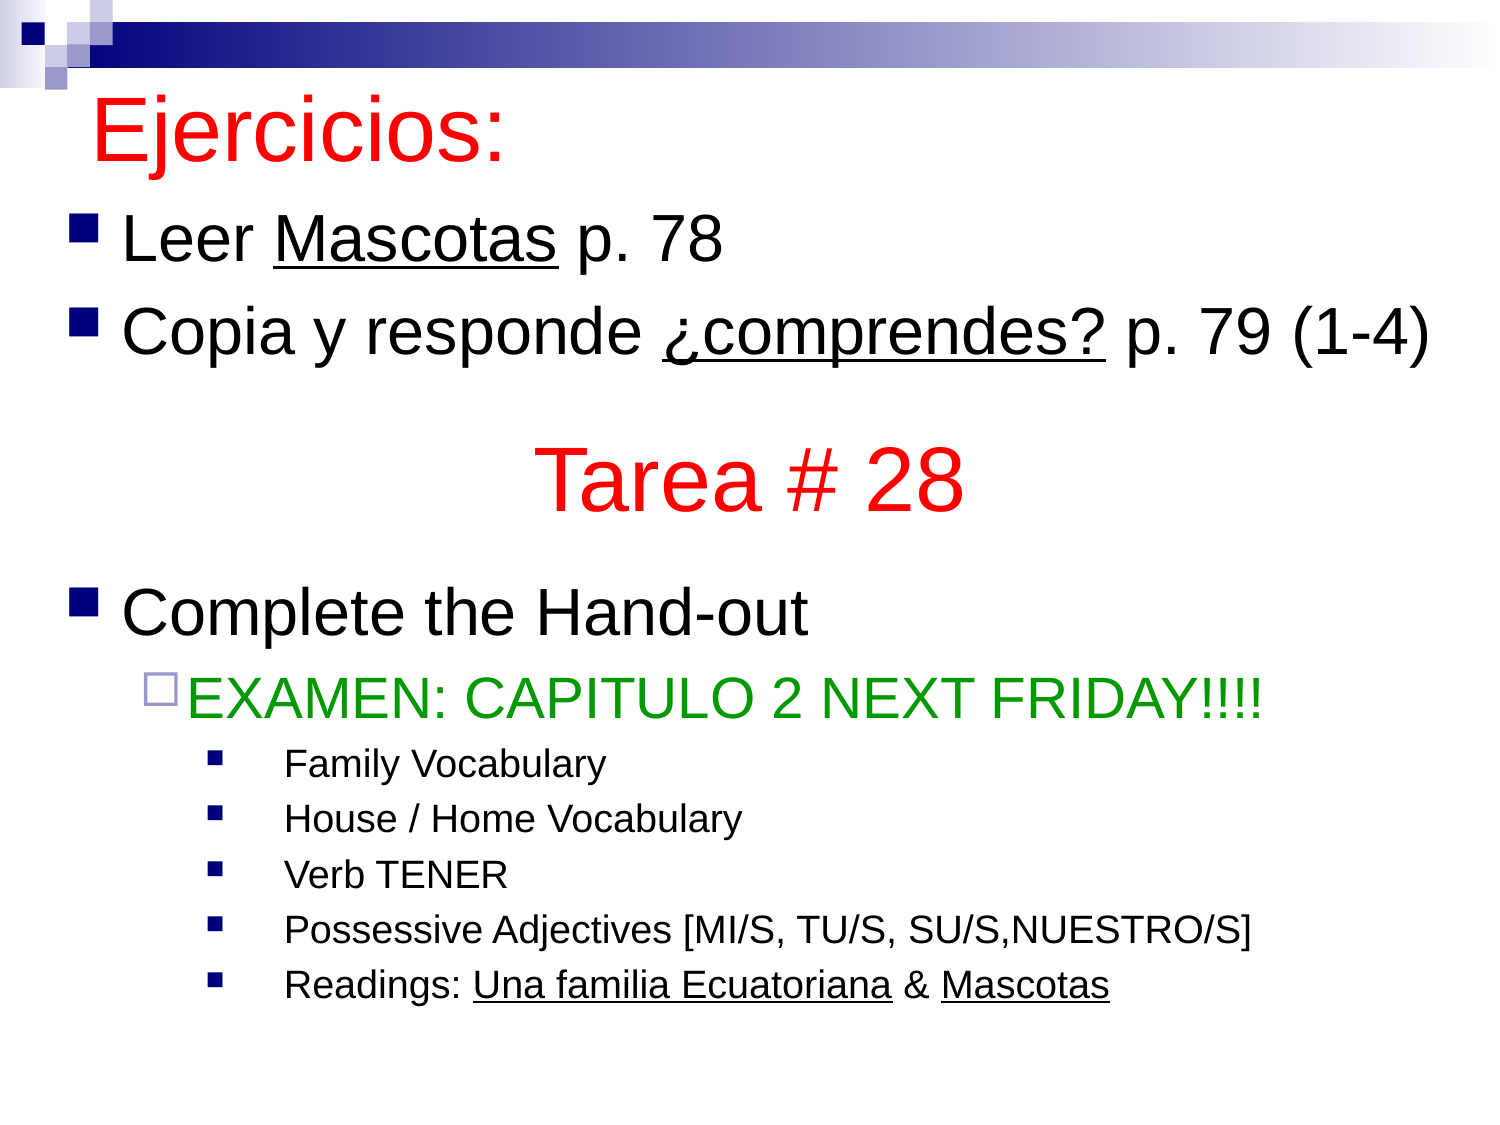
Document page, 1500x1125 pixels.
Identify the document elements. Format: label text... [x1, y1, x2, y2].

list Leer Mascotas p. 78 Copia y responde ¿comprendes? p. 79 (1-4) Complete the Hand-out EXAMEN: CAPITULO 2 NEXT FRIDAY!!!! Family Vocabulary House / Home Vocabulary Verb TENER Possessive Adjectives [MI/S, TU/S, SU/S,NUESTRO/S] Readings: Una familia Ecuatoriana & Mascotas [50, 187, 1450, 900]
text_box Tarea # 28 [74, 362, 1425, 588]
title Ejercicios: [75, 12, 1425, 187]
